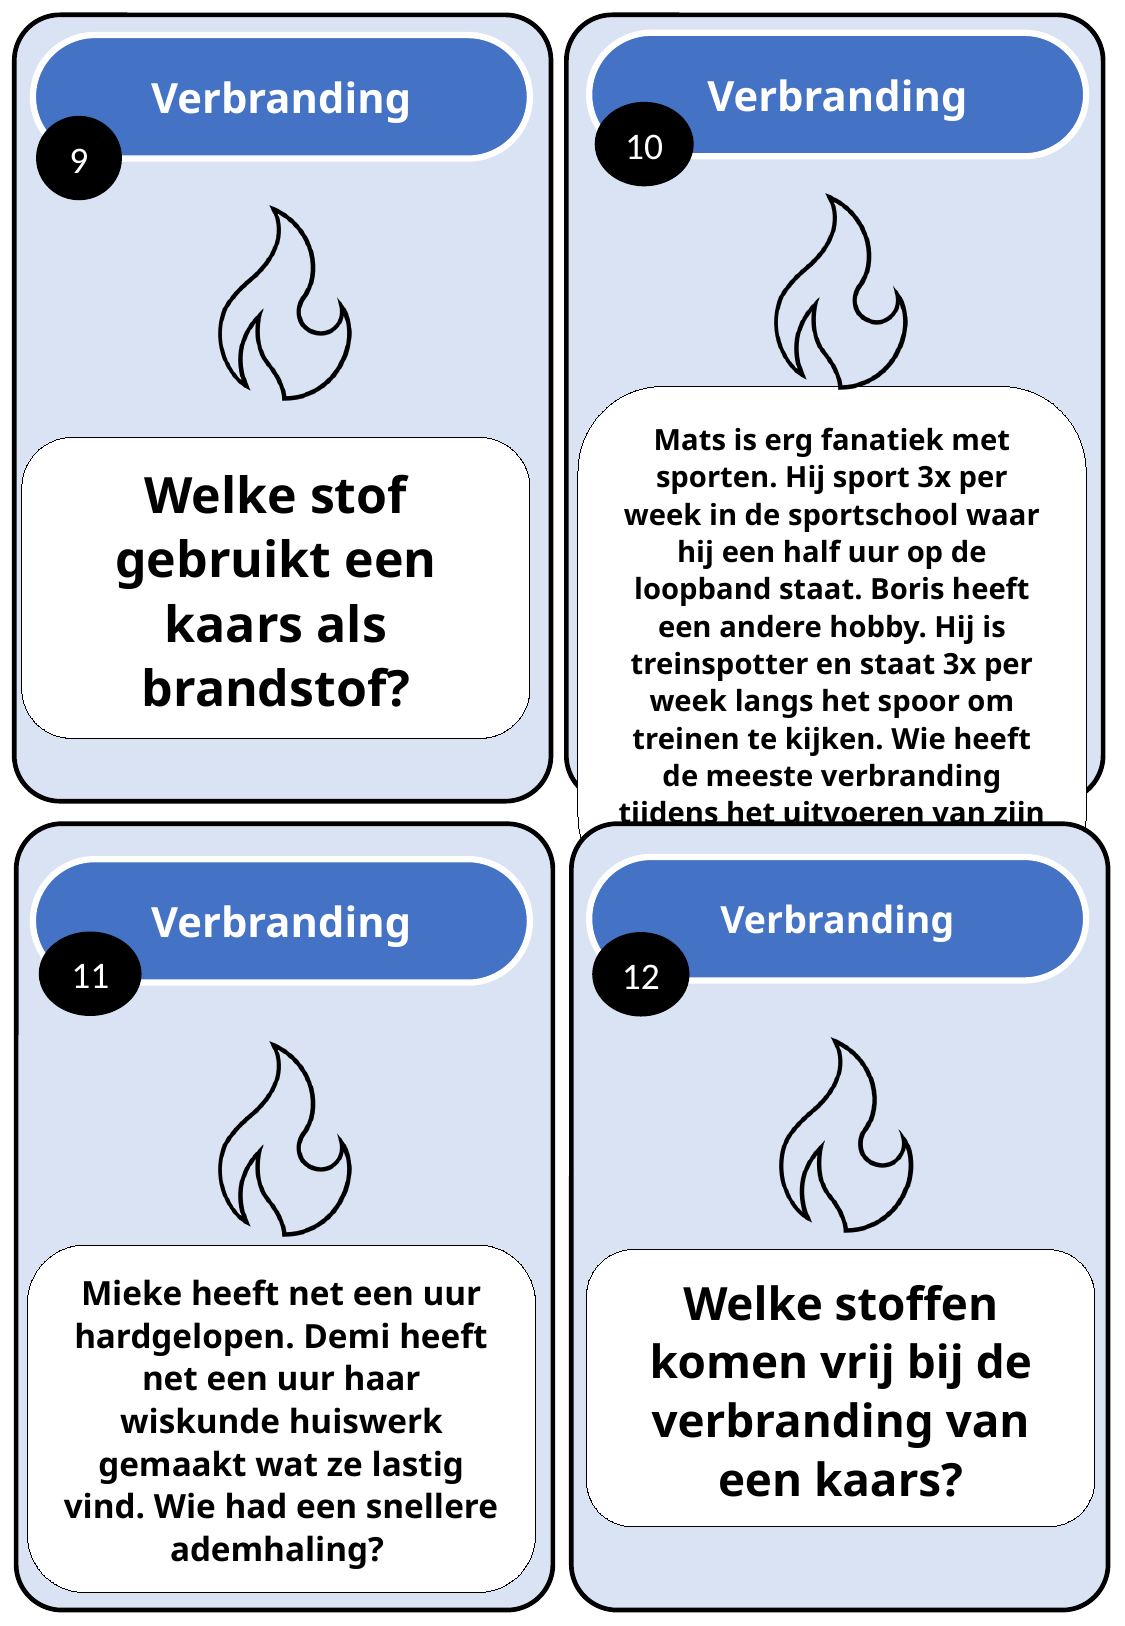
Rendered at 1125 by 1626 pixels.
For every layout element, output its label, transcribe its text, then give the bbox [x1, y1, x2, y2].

text_box Verbranding [588, 855, 1088, 982]
text_box Mats is erg fanatiek met sporten. Hij sport 3x per week in de sportschool waar hij een half uur op de loopband staat. Boris heeft een andere hobby. Hij is treinspotter en staat 3x per week langs het spoor om treinen te kijken. Wie heeft de meeste verbranding tijdens het uitvoeren van zijn hobby? [577, 386, 1087, 838]
picture [179, 1034, 390, 1246]
text_box Verbranding [31, 858, 531, 984]
text_box 12 [592, 932, 690, 1017]
text_box Welke stof gebruikt een kaars als brandstof? [21, 437, 530, 739]
text_box [565, 13, 1105, 792]
text_box [15, 822, 554, 1612]
text_box Mieke heeft net een uur hardgelopen. Demi heeft net een uur haar wiskunde huiswerk gemaakt wat ze lastig vind. Wie had een snellere ademhaling? [27, 1245, 536, 1593]
text_box 10 [594, 101, 694, 187]
picture [735, 186, 946, 398]
text_box Verbranding [31, 33, 531, 160]
text_box 9 [36, 115, 122, 201]
picture [179, 198, 390, 410]
text_box [570, 822, 1110, 1612]
text_box 11 [38, 931, 142, 1016]
text_box Welke stoffen komen vrij bij de verbranding van een kaars? [586, 1249, 1095, 1527]
text_box [13, 13, 553, 803]
text_box Verbranding [588, 31, 1088, 158]
picture [740, 1030, 952, 1242]
